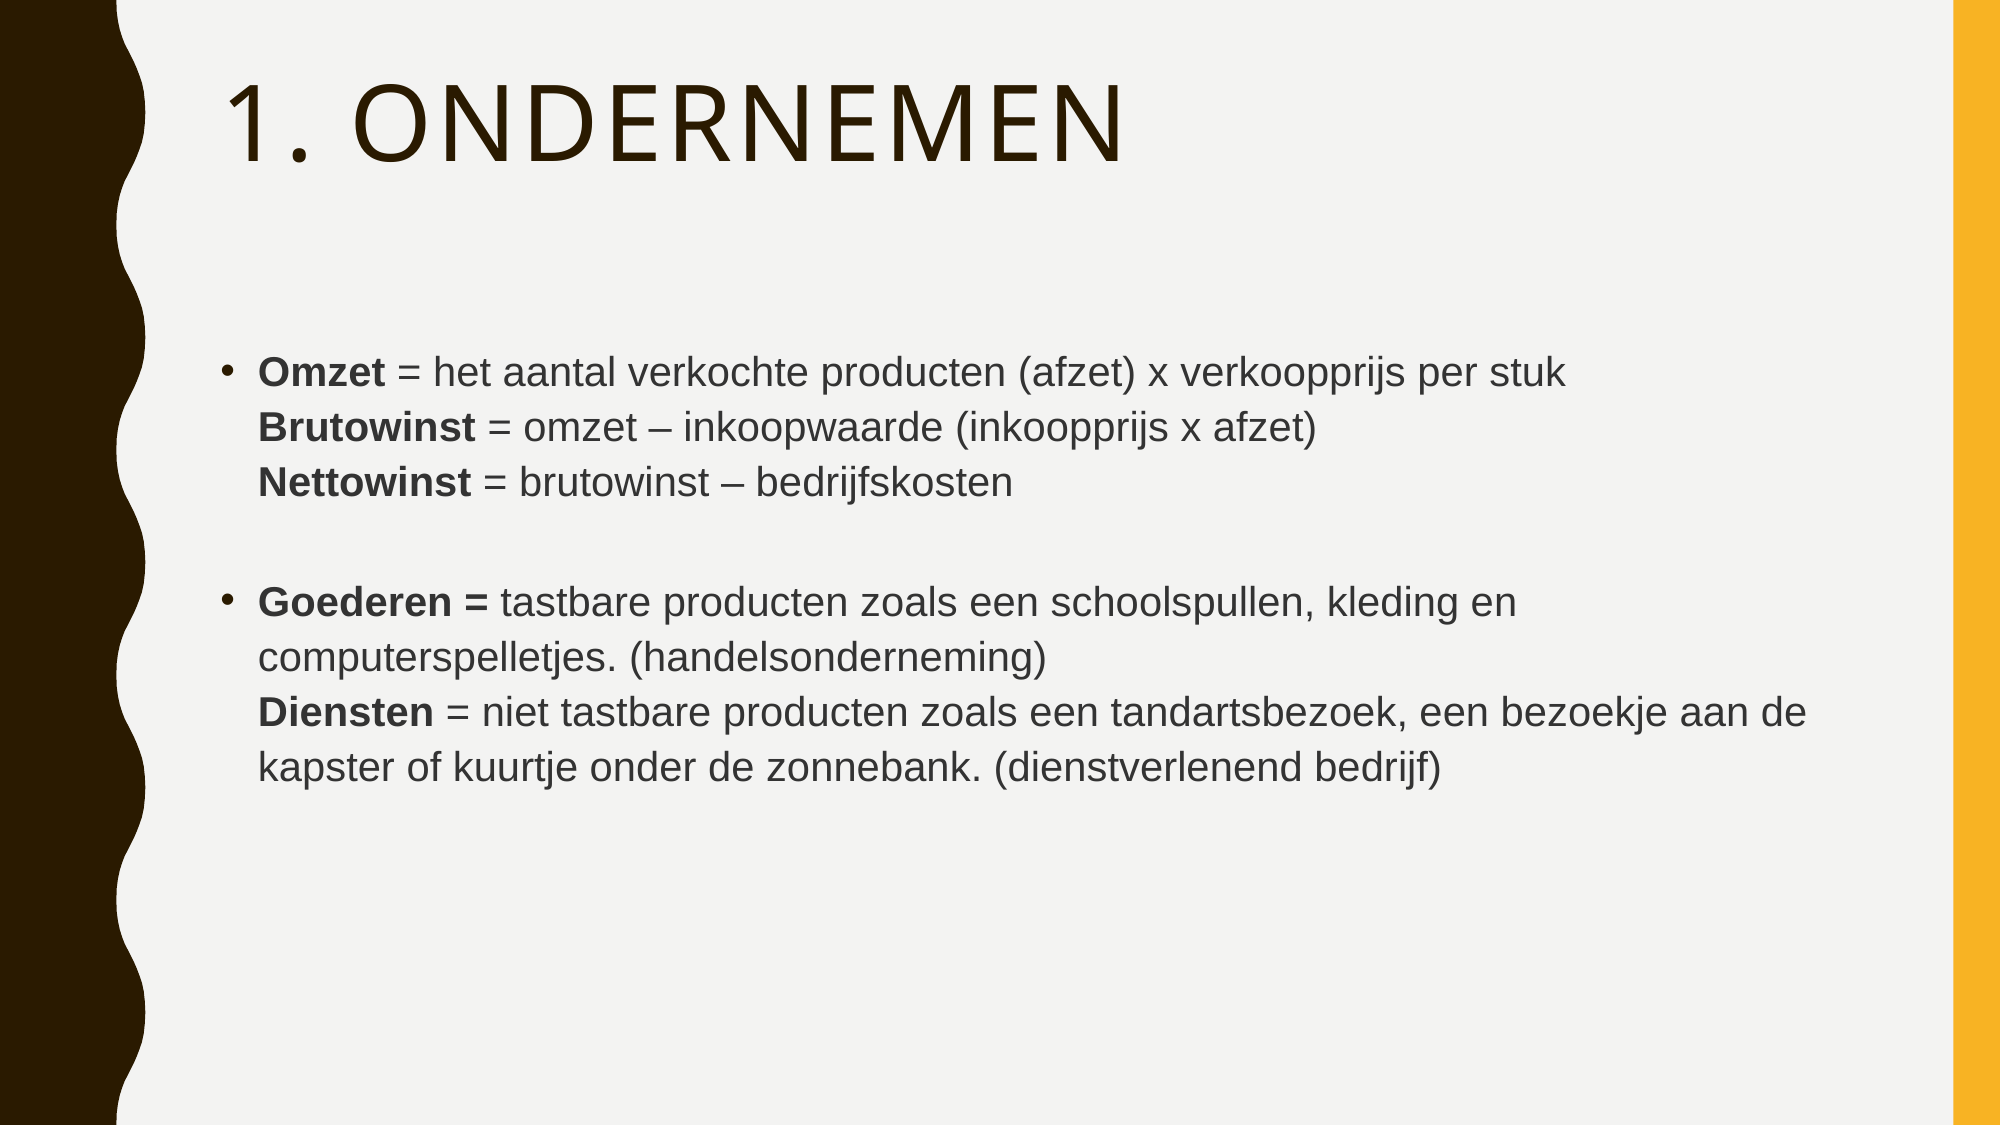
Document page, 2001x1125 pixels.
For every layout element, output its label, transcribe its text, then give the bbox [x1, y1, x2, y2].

title 1. Ondernemen [205, 62, 1875, 308]
list Omzet = het aantal verkochte producten (afzet) x verkoopprijs per stuk Brutowinst = omzet – inkoopwaarde (inkoopprijs x afzet) Nettowinst = brutowinst – bedrijfskosten Goederen = tastbare producten zoals een schoolspullen, kleding en computerspelletjes. (handelsonderneming) Diensten = niet tastbare producten zoals een tandartsbezoek, een bezoekje aan de kapster of kuurtje onder de zonnebank. (dienstverlenend bedrijf) [205, 332, 1875, 965]
